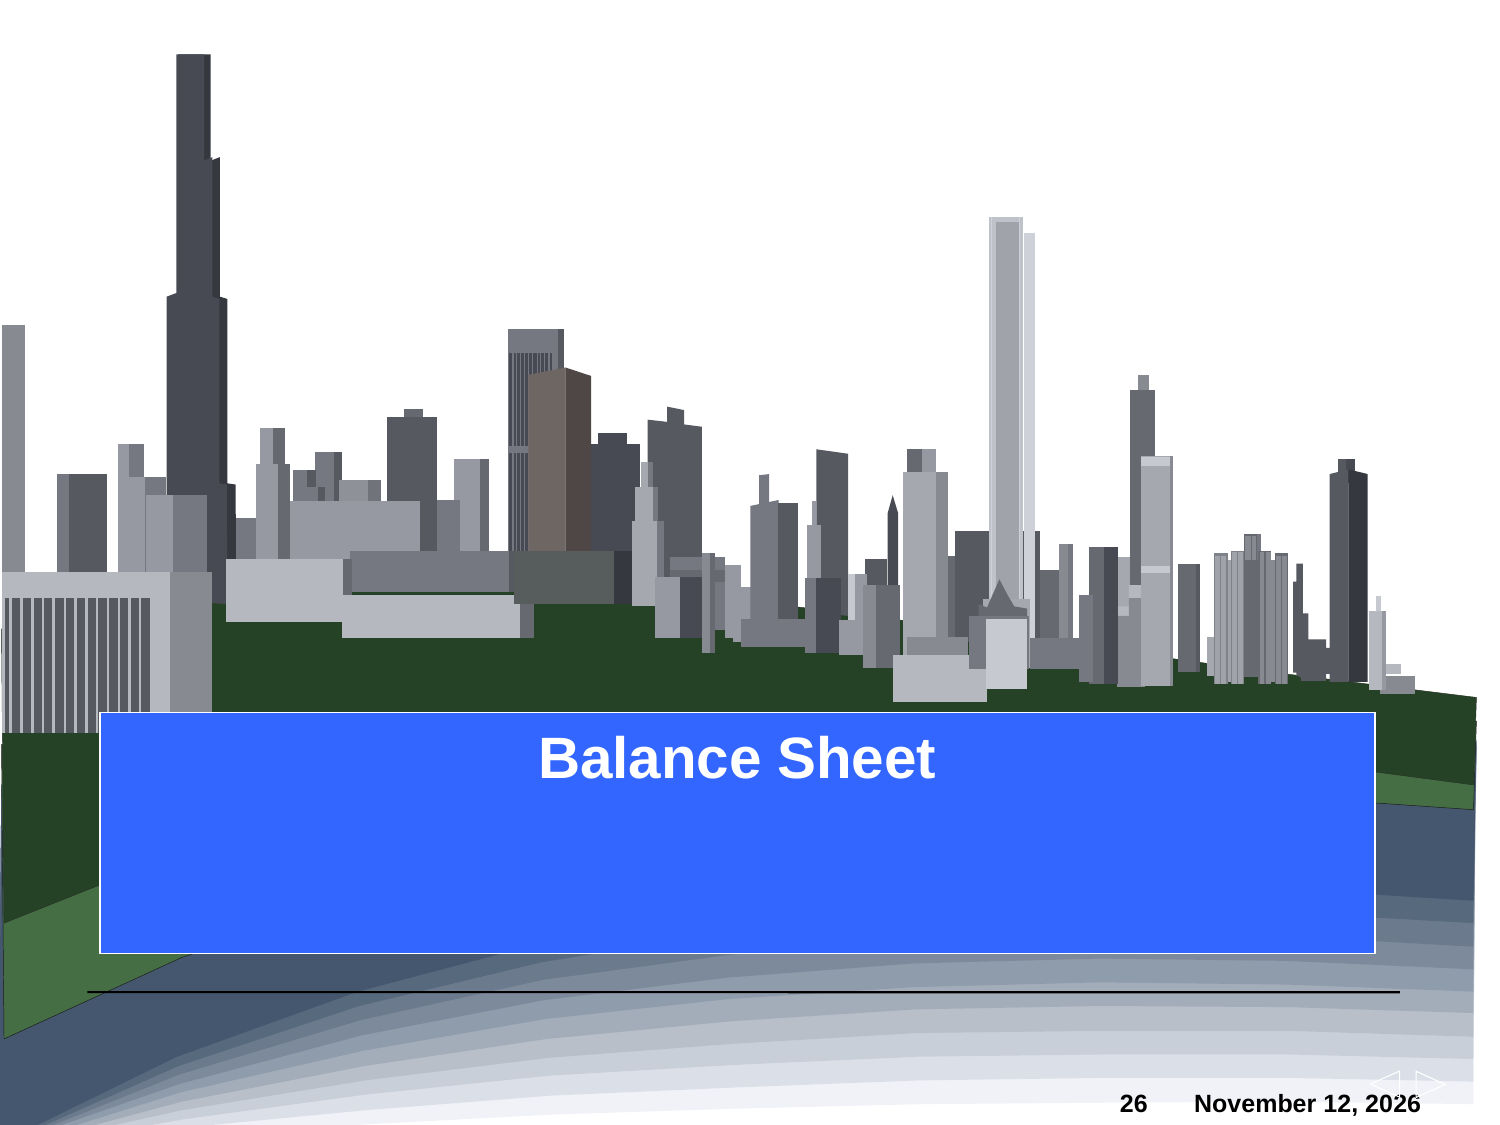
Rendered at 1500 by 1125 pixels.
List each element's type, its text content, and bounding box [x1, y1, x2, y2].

title Balance Sheet [99, 712, 1376, 954]
